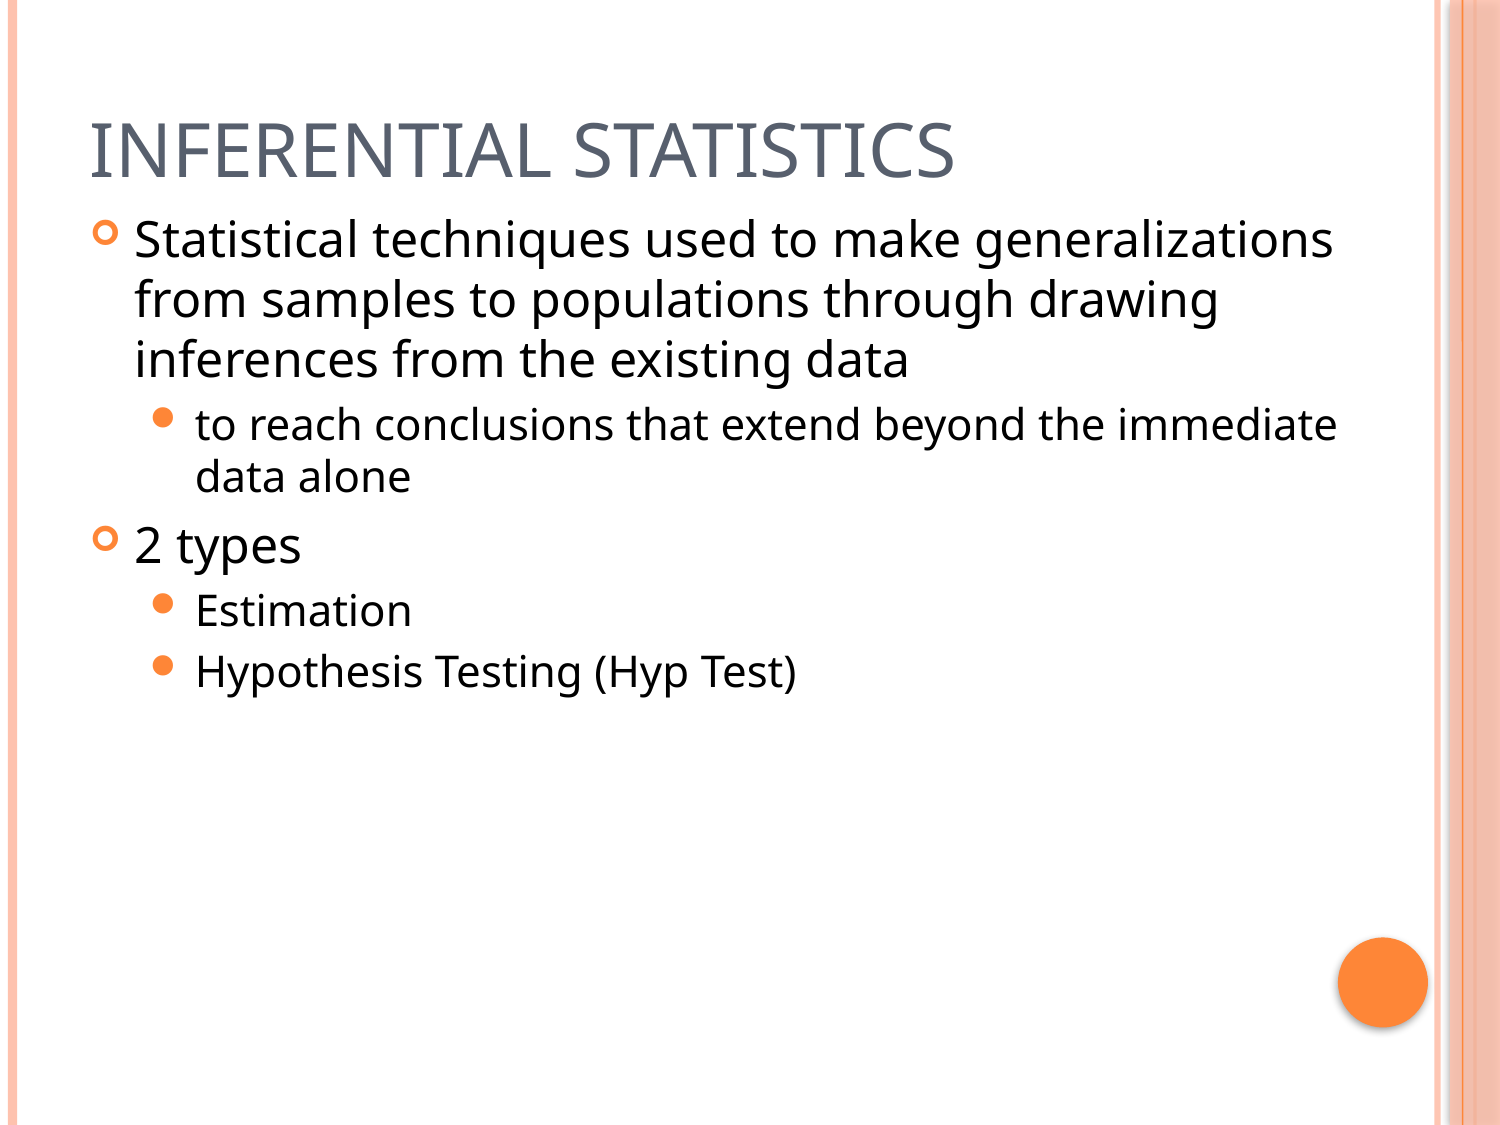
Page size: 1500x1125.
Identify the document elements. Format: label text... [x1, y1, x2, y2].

title Inferential Statistics [75, 45, 1425, 200]
list Statistical techniques used to make generalizations from samples to populations through drawing inferences from the existing data to reach conclusions that extend beyond the immediate data alone 2 types Estimation Hypothesis Testing (Hyp Test) [75, 200, 1425, 1005]
